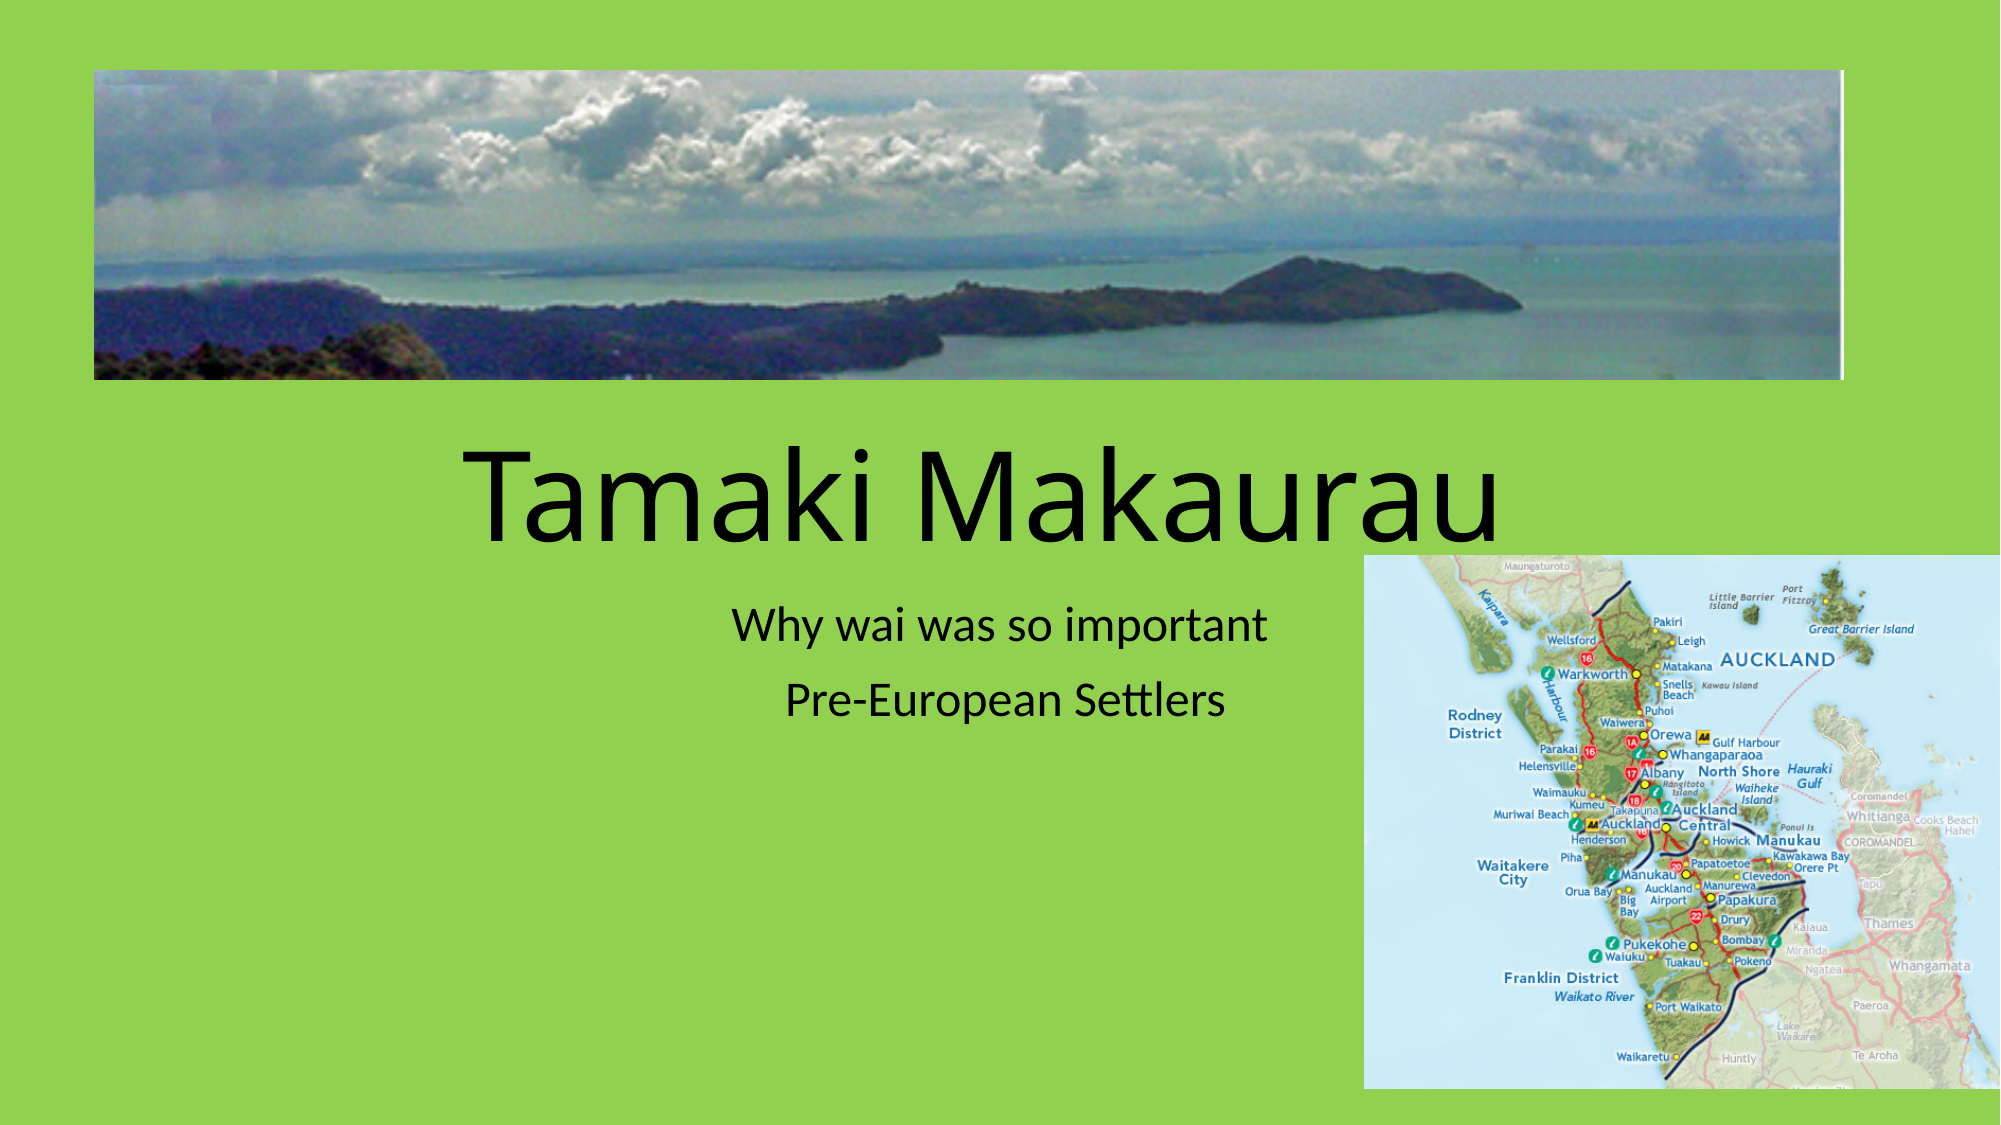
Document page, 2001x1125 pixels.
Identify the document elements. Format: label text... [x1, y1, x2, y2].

picture [1364, 555, 2000, 1090]
title Tamaki Makaurau [249, 380, 1750, 576]
picture [94, 70, 1844, 380]
subtitle Why wai was so important Pre-European Settlers [249, 590, 1364, 863]
